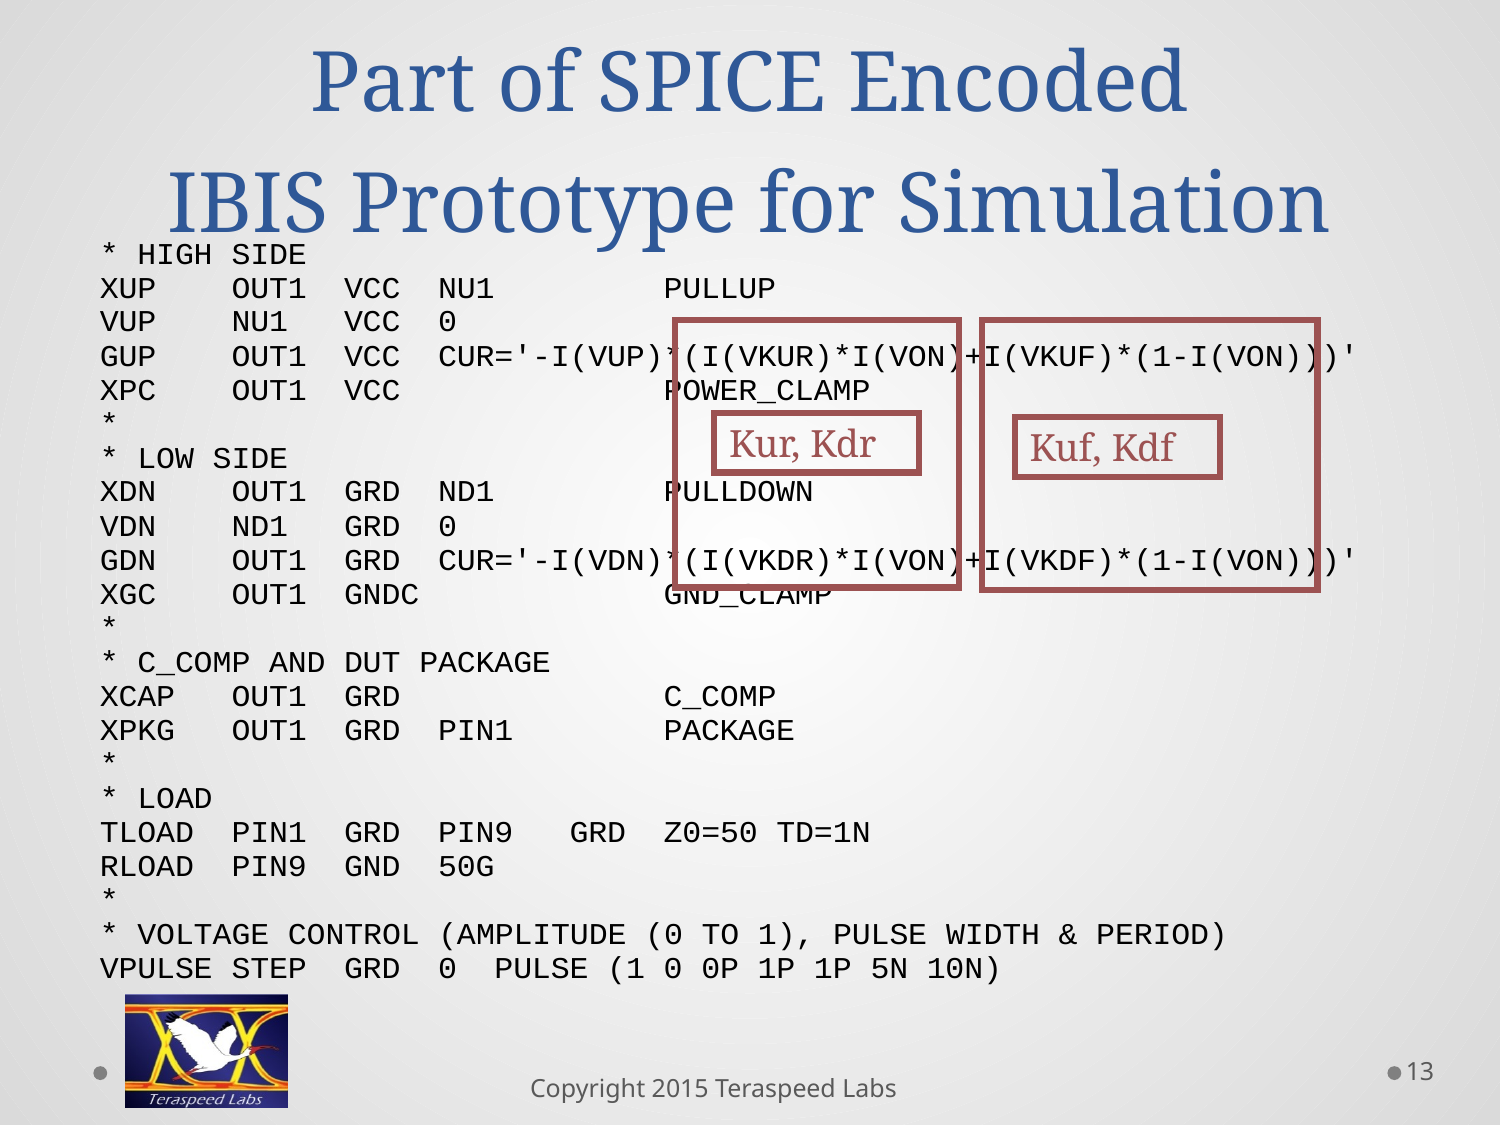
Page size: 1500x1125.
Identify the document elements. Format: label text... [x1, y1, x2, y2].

slide_number 13 [1401, 1042, 1494, 1103]
picture [125, 994, 288, 1108]
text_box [99, 237, 1453, 987]
footer Copyright 2015 Teraspeed Labs [505, 1050, 930, 1125]
title Part of SPICE Encoded IBIS Prototype for Simulation [75, 0, 1425, 263]
